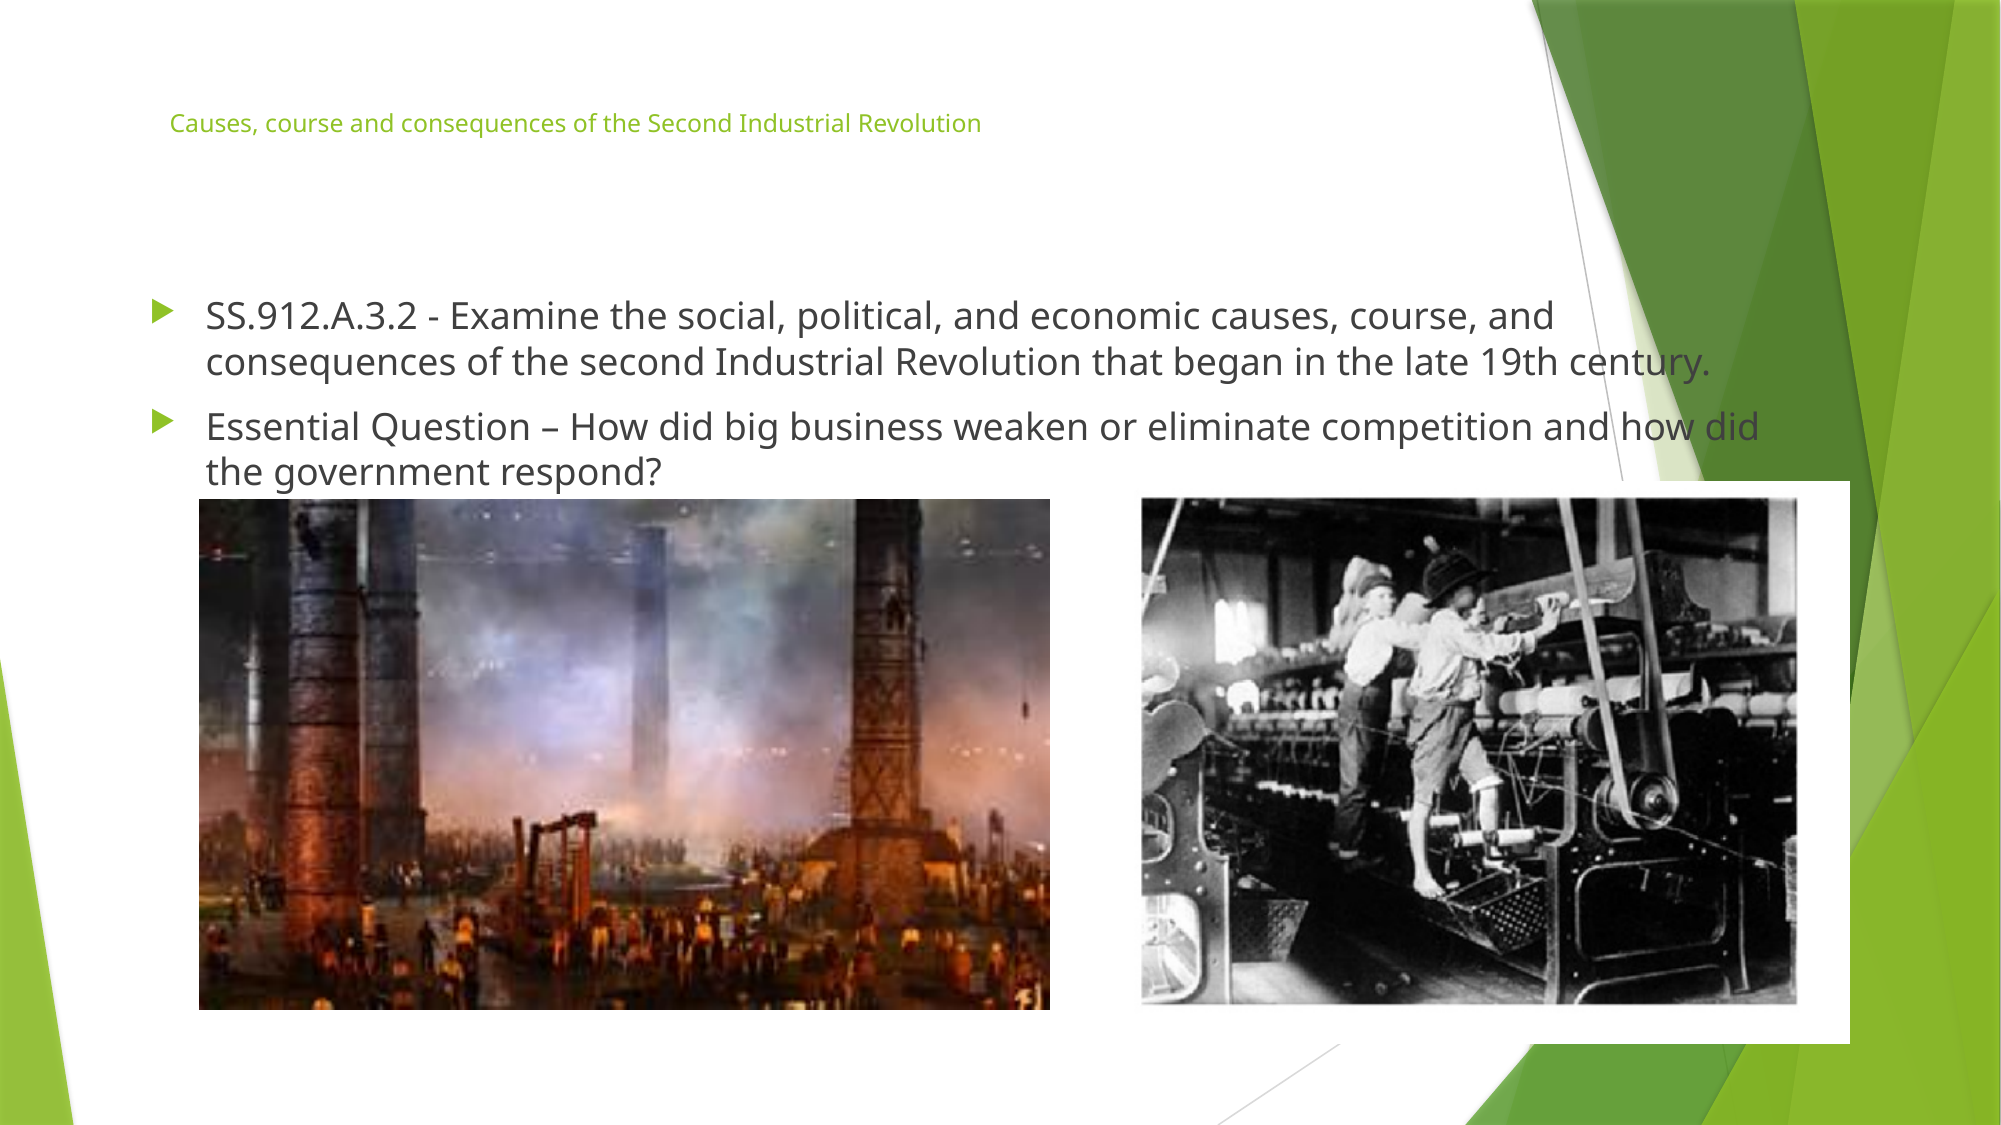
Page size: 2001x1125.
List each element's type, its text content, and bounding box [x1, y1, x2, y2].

title Causes, course and consequences of the Second Industrial Revolution [154, 99, 1522, 267]
list SS.912.A.3.2 - Examine the social, political, and economic causes, course, and consequences of the second Industrial Revolution that began in the late 19th century. Essential Question – How did big business weaken or eliminate competition and how did the government respond? [134, 285, 1785, 945]
picture [198, 498, 1051, 1011]
picture [1114, 480, 1850, 1045]
